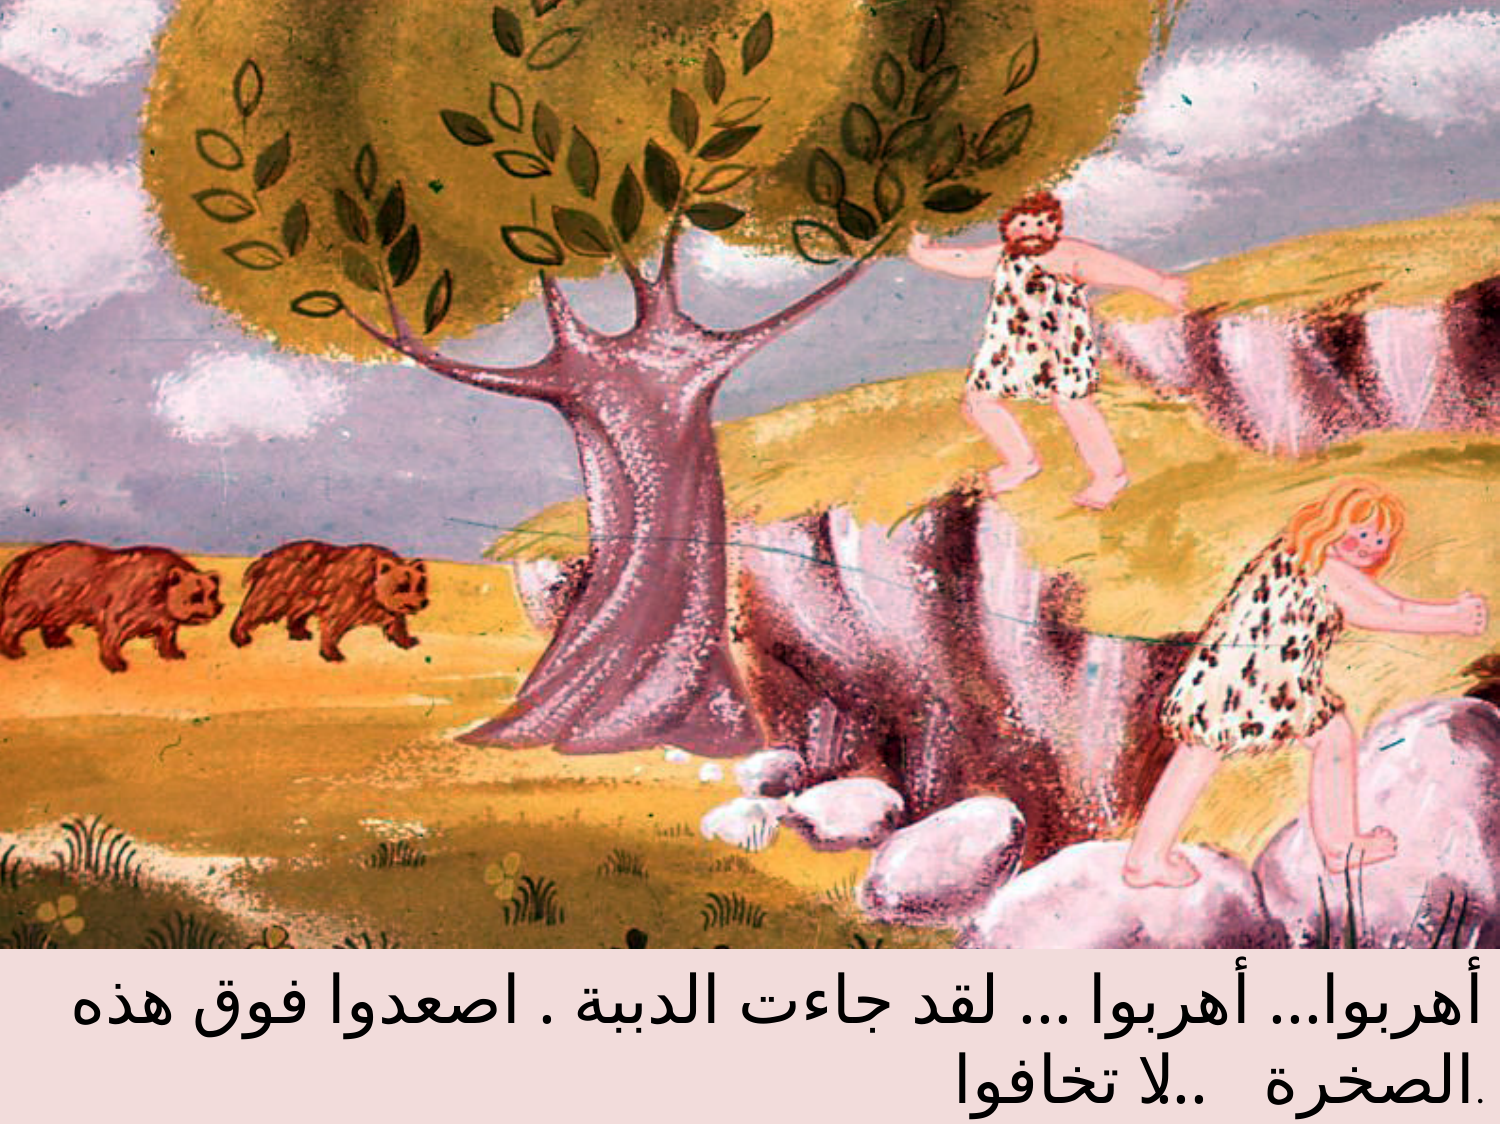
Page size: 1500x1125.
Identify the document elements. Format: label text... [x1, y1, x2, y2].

picture [0, 0, 1500, 950]
text_box أهربوا... أهربوا ... لقد جاءت الدببة . اصعدوا فوق هذه الصخرة ... لا تخافوا. [0, 956, 1500, 1124]
